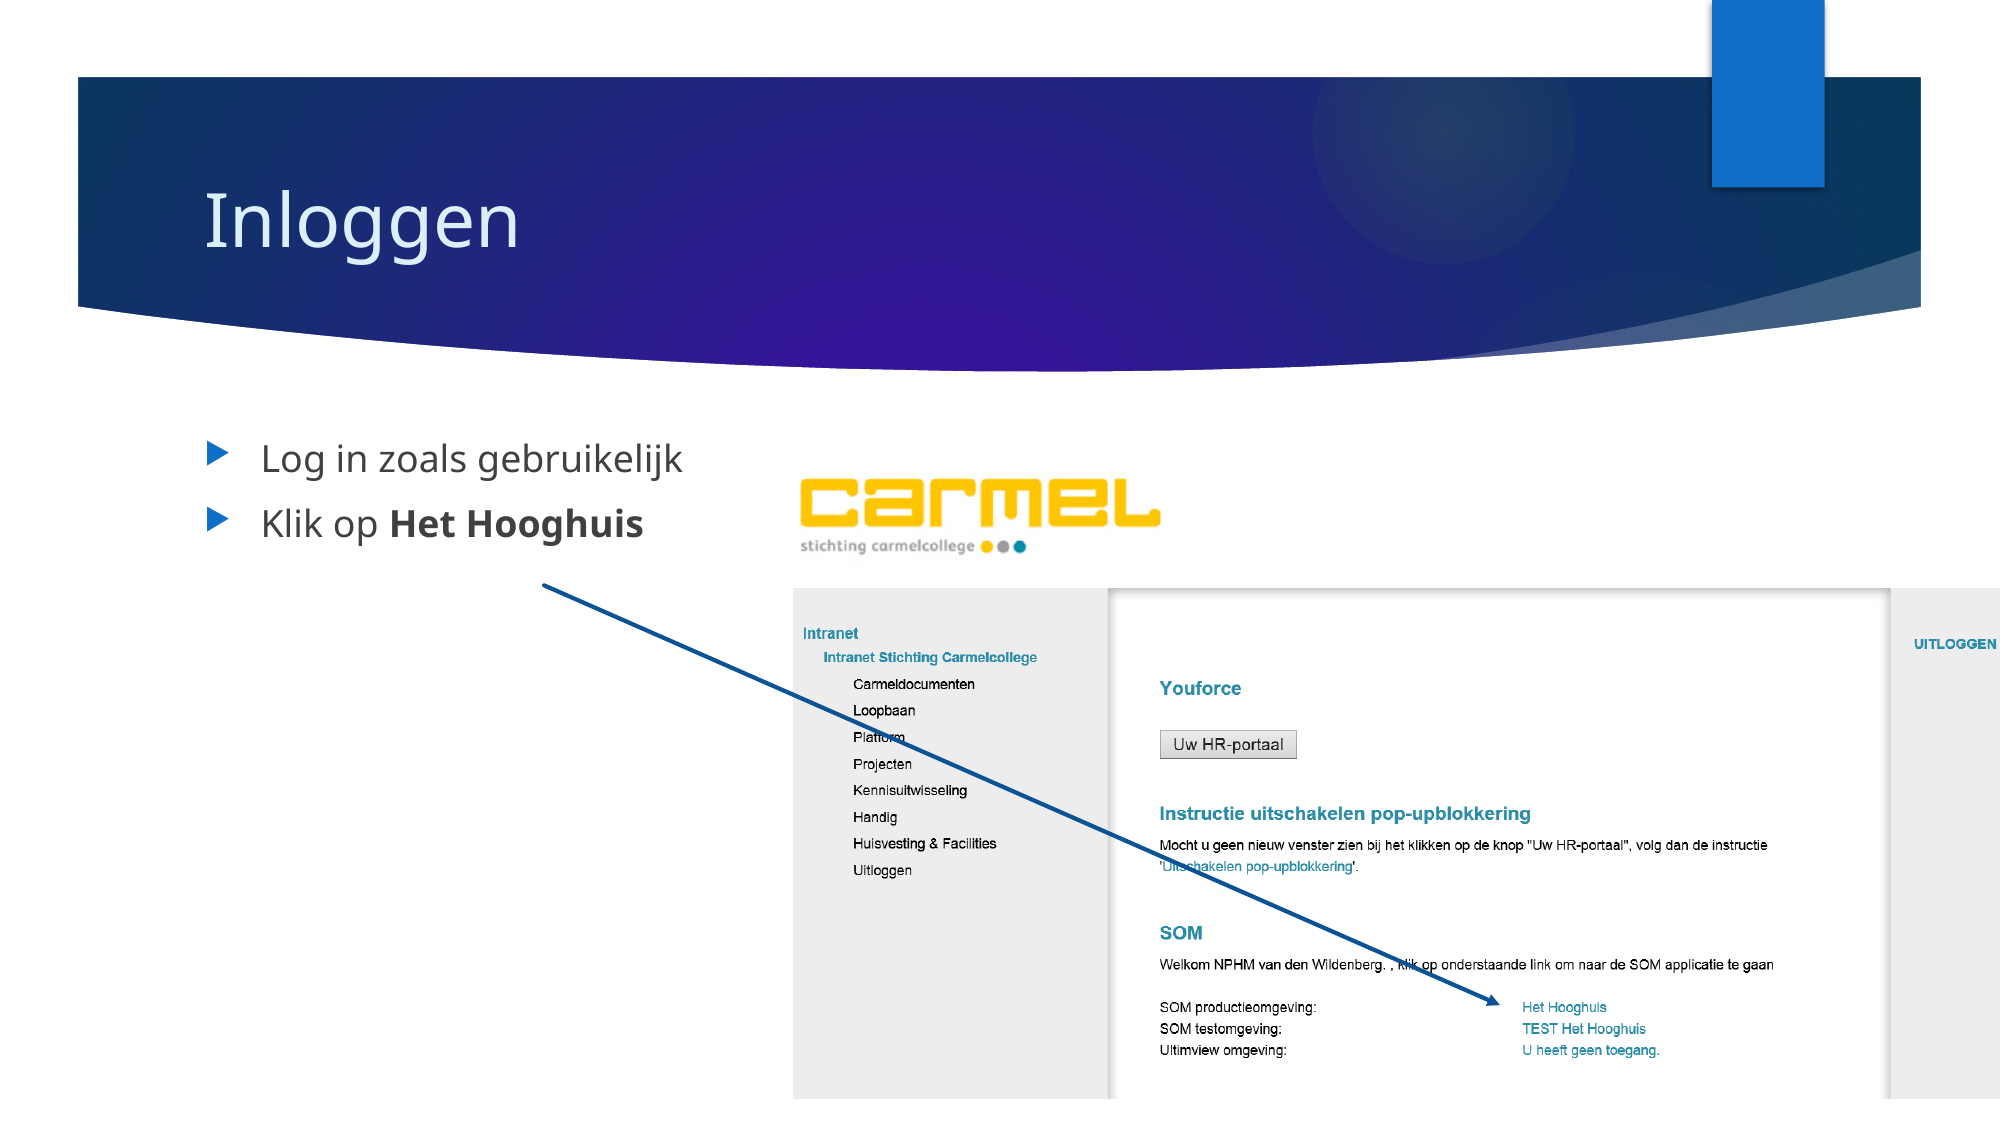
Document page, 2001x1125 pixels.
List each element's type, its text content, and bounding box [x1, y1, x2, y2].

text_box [543, 585, 1501, 1006]
list Log in zoals gebruikelijk Klik op Het Hooghuis [189, 427, 1638, 988]
title Inloggen [189, 159, 1627, 276]
picture [793, 471, 2000, 1099]
